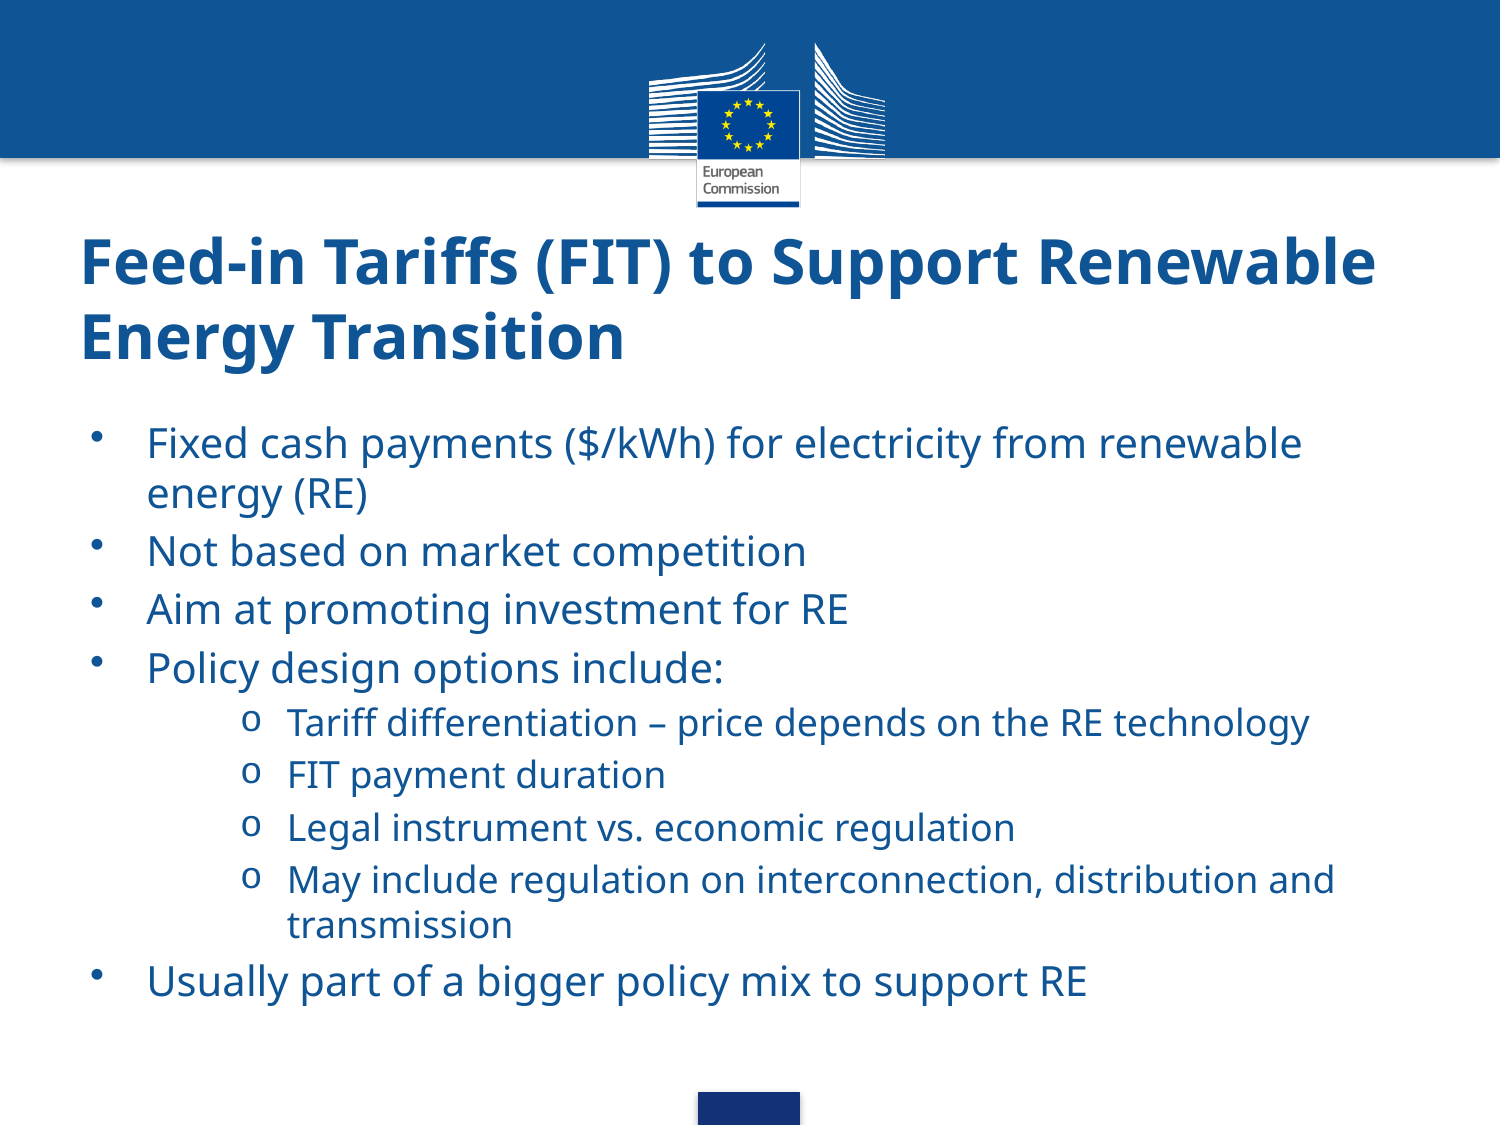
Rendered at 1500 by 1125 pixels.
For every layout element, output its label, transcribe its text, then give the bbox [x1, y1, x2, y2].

picture [649, 42, 885, 208]
title Feed-in Tariffs (FIT) to Support Renewable Energy Transition [64, 219, 1415, 374]
list Fixed cash payments ($/kWh) for electricity from renewable energy (RE) Not based on market competition Aim at promoting investment for RE Policy design options include: Tariff differentiation – price depends on the RE technology FIT payment duration Legal instrument vs. economic regulation May include regulation on interconnection, distribution and transmission Usually part of a bigger policy mix to support RE [75, 408, 1425, 988]
